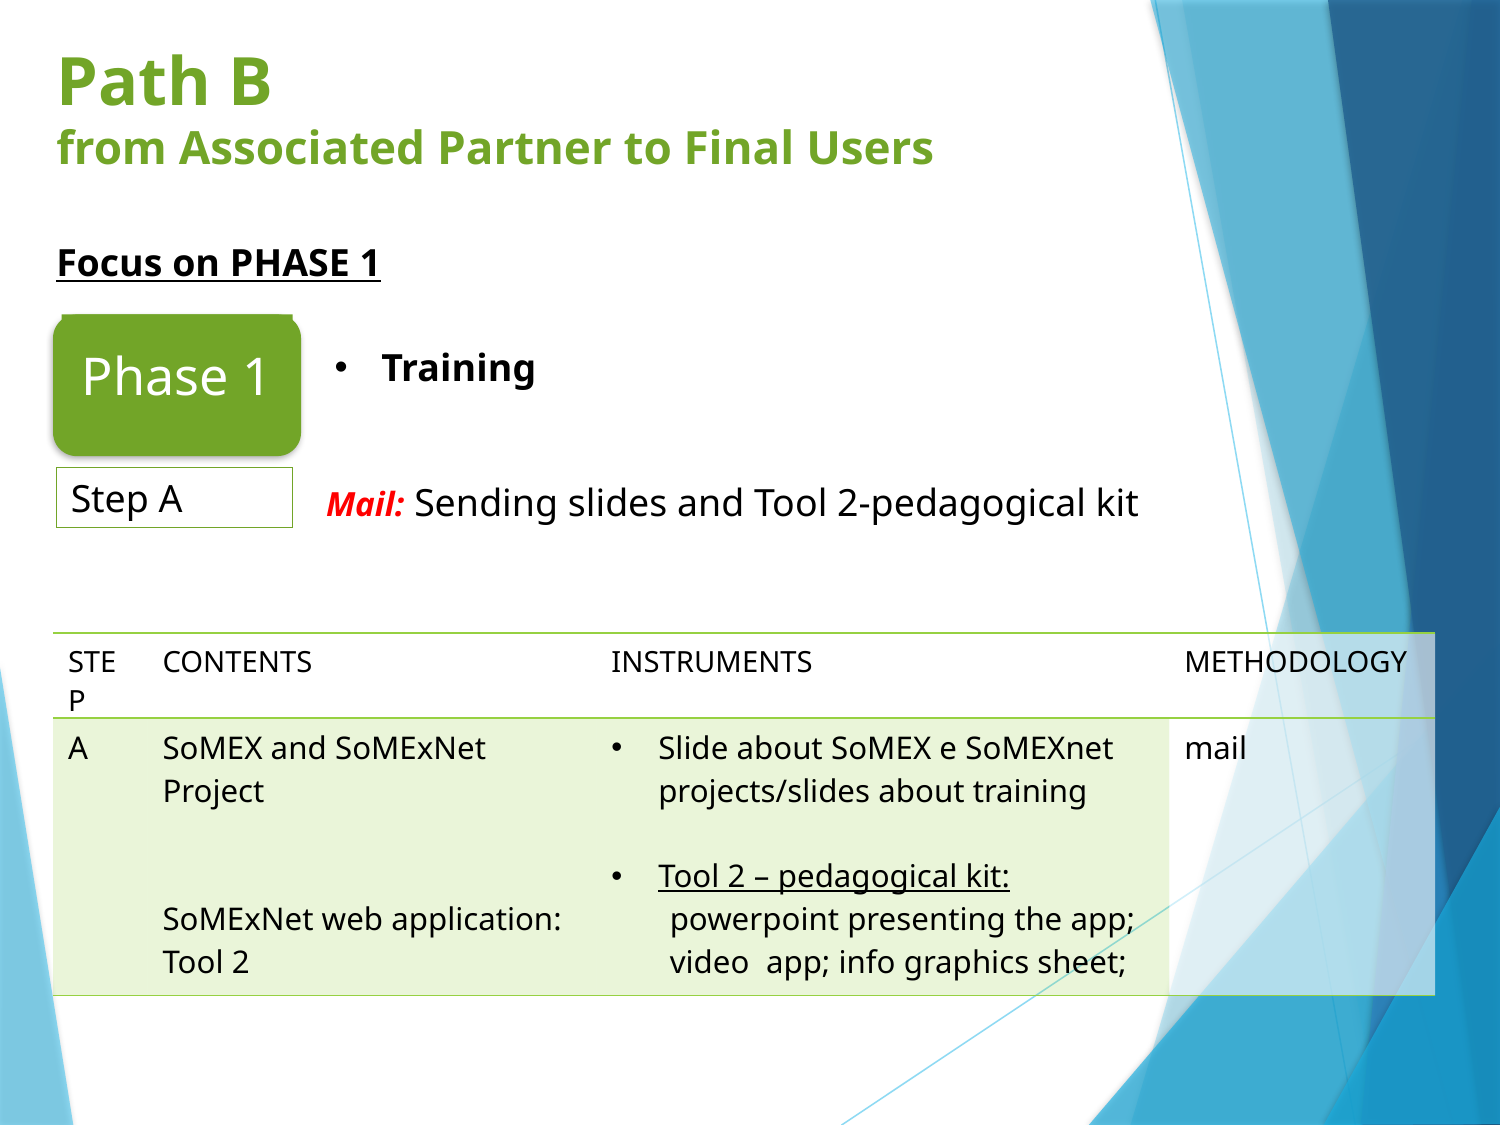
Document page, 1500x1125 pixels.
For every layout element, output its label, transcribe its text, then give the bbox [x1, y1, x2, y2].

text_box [324, 302, 1500, 432]
table_header CONTENTS [148, 634, 596, 717]
title Path B from Associated Partner to Final Users [41, 30, 1415, 114]
text_box Mail: Sending slides and Tool 2-pedagogical kit [311, 471, 1155, 532]
table_cell mail [1169, 719, 1435, 995]
text_box Step A [56, 467, 293, 528]
table_header INSTRUMENTS [596, 634, 1169, 717]
table_header METHODOLOGY [1169, 634, 1435, 717]
table_cell SoMEX and SoMExNet Project SoMExNet web application: Tool 2 [148, 719, 596, 995]
table_header STEP [53, 634, 148, 717]
table_cell Slide about SoMEX e SoMEXnet projects/slides about training Tool 2 – pedagogical kit: powerpoint presenting the app; video app; info graphics sheet; [596, 719, 1169, 995]
text_box Focus on PHASE 1 [41, 231, 1187, 300]
table_cell A [53, 719, 148, 995]
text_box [52, 313, 302, 457]
